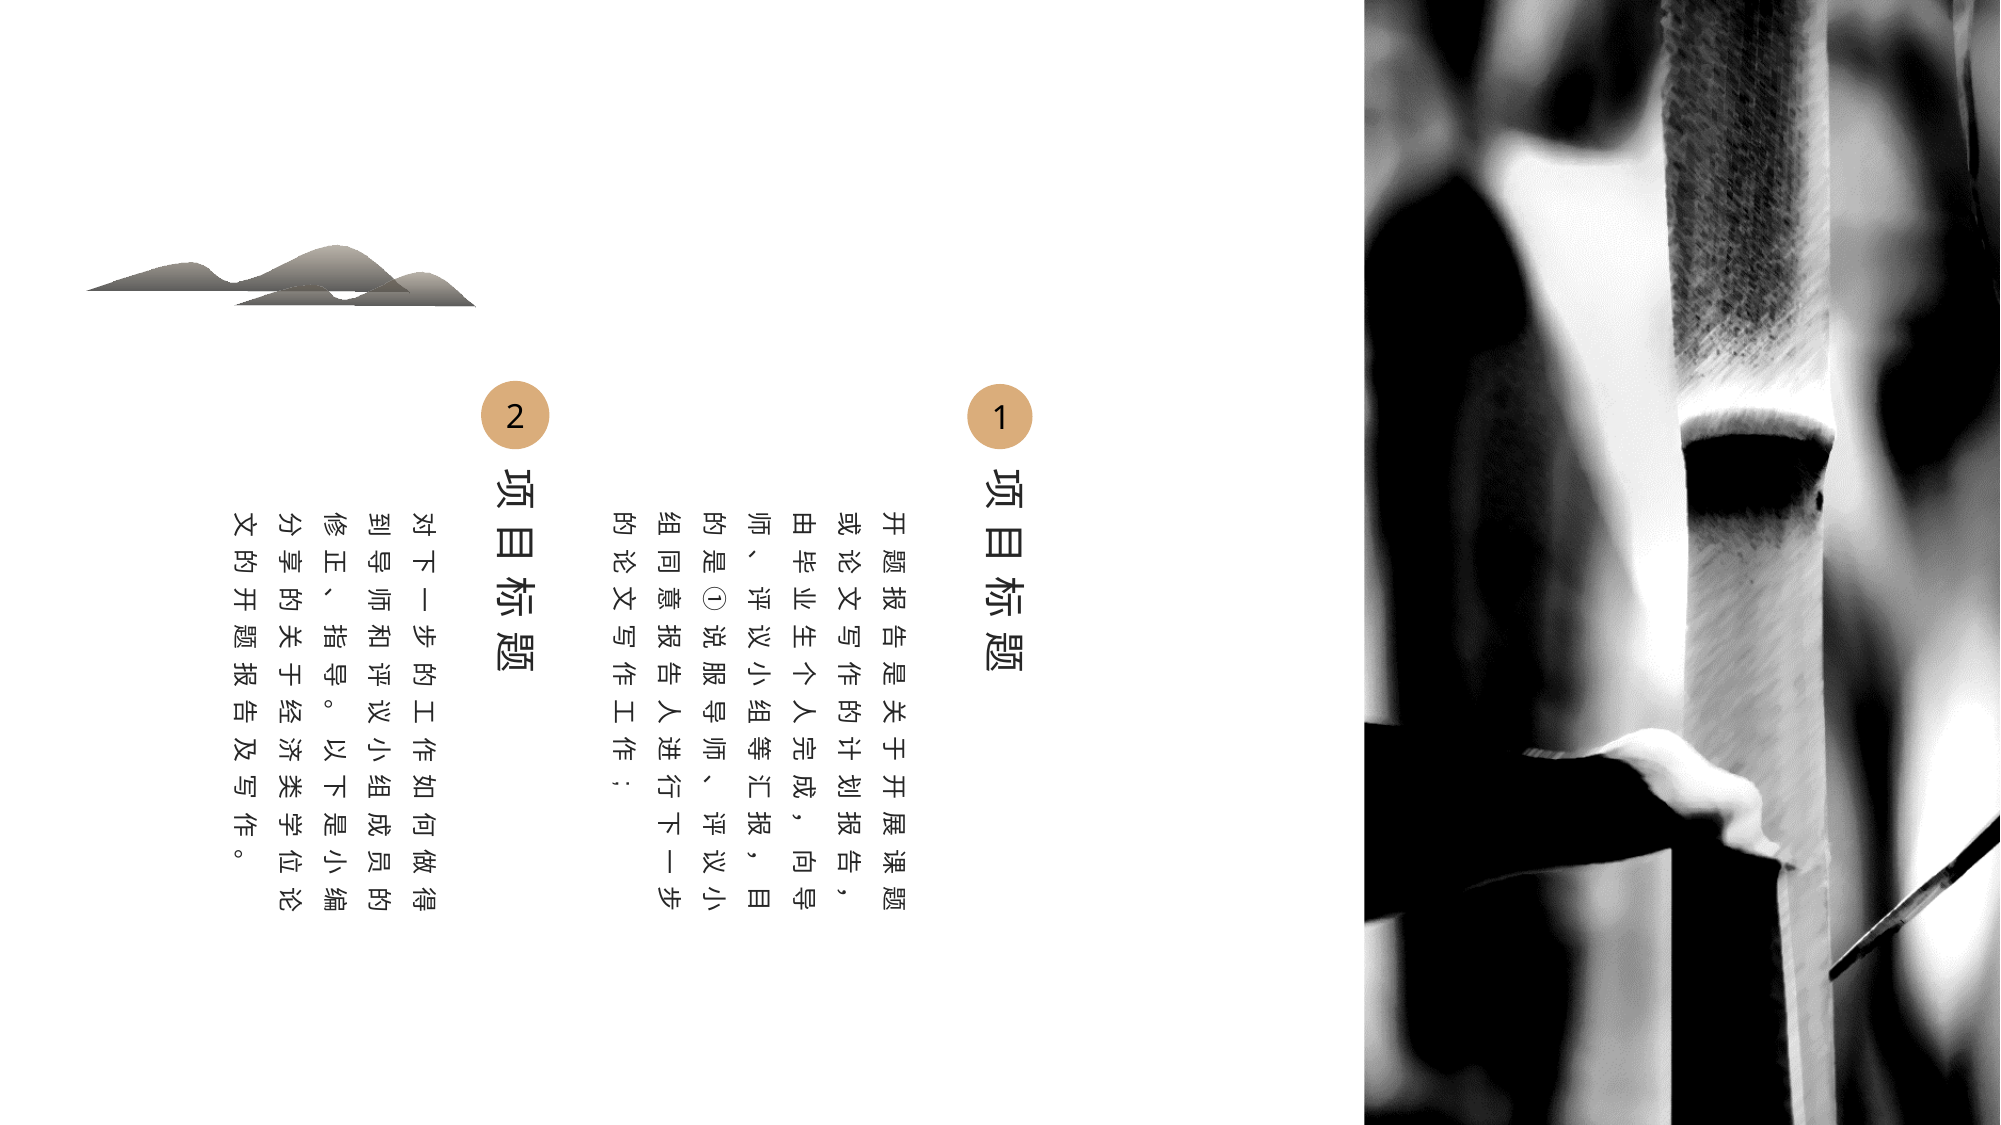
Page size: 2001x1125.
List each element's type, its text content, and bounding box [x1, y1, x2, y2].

text_box 项目标题 [468, 453, 550, 688]
text_box 2 [481, 380, 550, 450]
text_box 开题报告是关于开展课题或论文写作的计划报告，由毕业生个人完成，向导师、评议小组等汇报，目的是①说服导师、评议小组同意报告人进行下一步的论文写作工作; [601, 496, 935, 949]
text_box 项目标题 [957, 453, 1039, 688]
text_box 对下一步的工作如何做得到导师和评议小组成员的修正、指导。以下是小编分享的关于经济类学位论文的开题报告及写作。 [222, 497, 465, 949]
picture [1364, 0, 2000, 1125]
text_box 1 [967, 383, 1033, 450]
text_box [86, 244, 476, 308]
